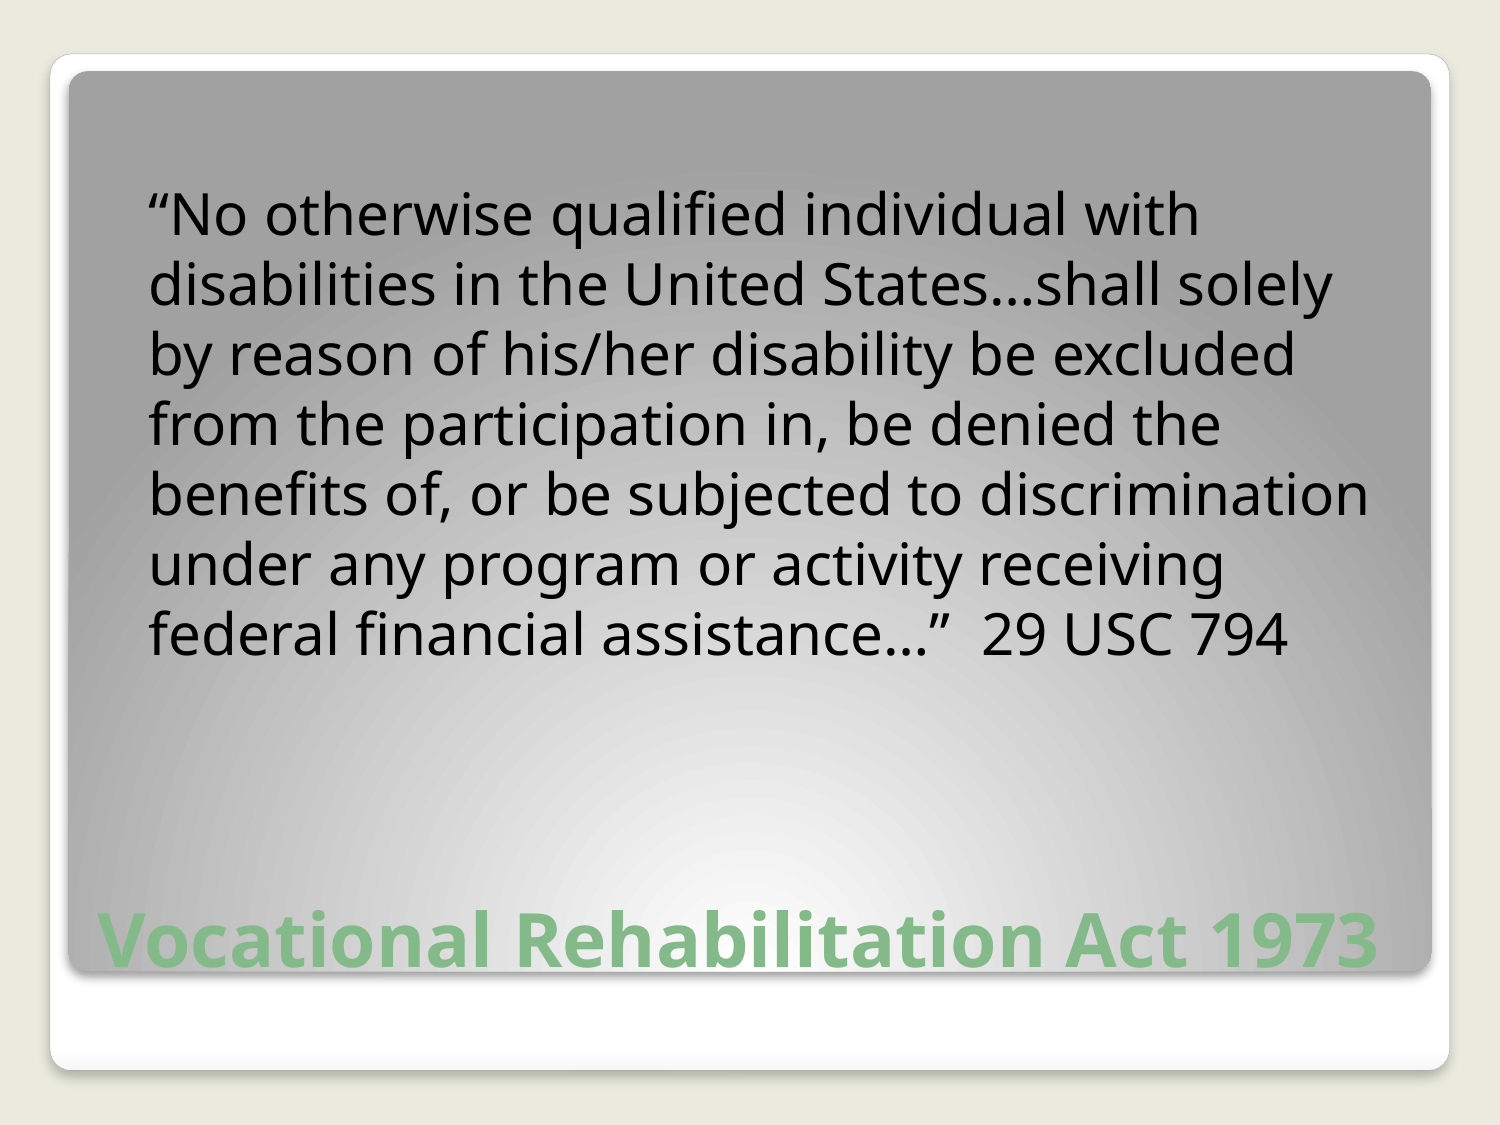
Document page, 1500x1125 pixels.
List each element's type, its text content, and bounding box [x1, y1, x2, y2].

list “No otherwise qualified individual with disabilities in the United States…shall solely by reason of his/her disability be excluded from the participation in, be denied the benefits of, or be subjected to discrimination under any program or activity receiving federal financial assistance…” 29 USC 794 [75, 162, 1418, 850]
title Vocational Rehabilitation Act 1973 [82, 817, 1425, 990]
